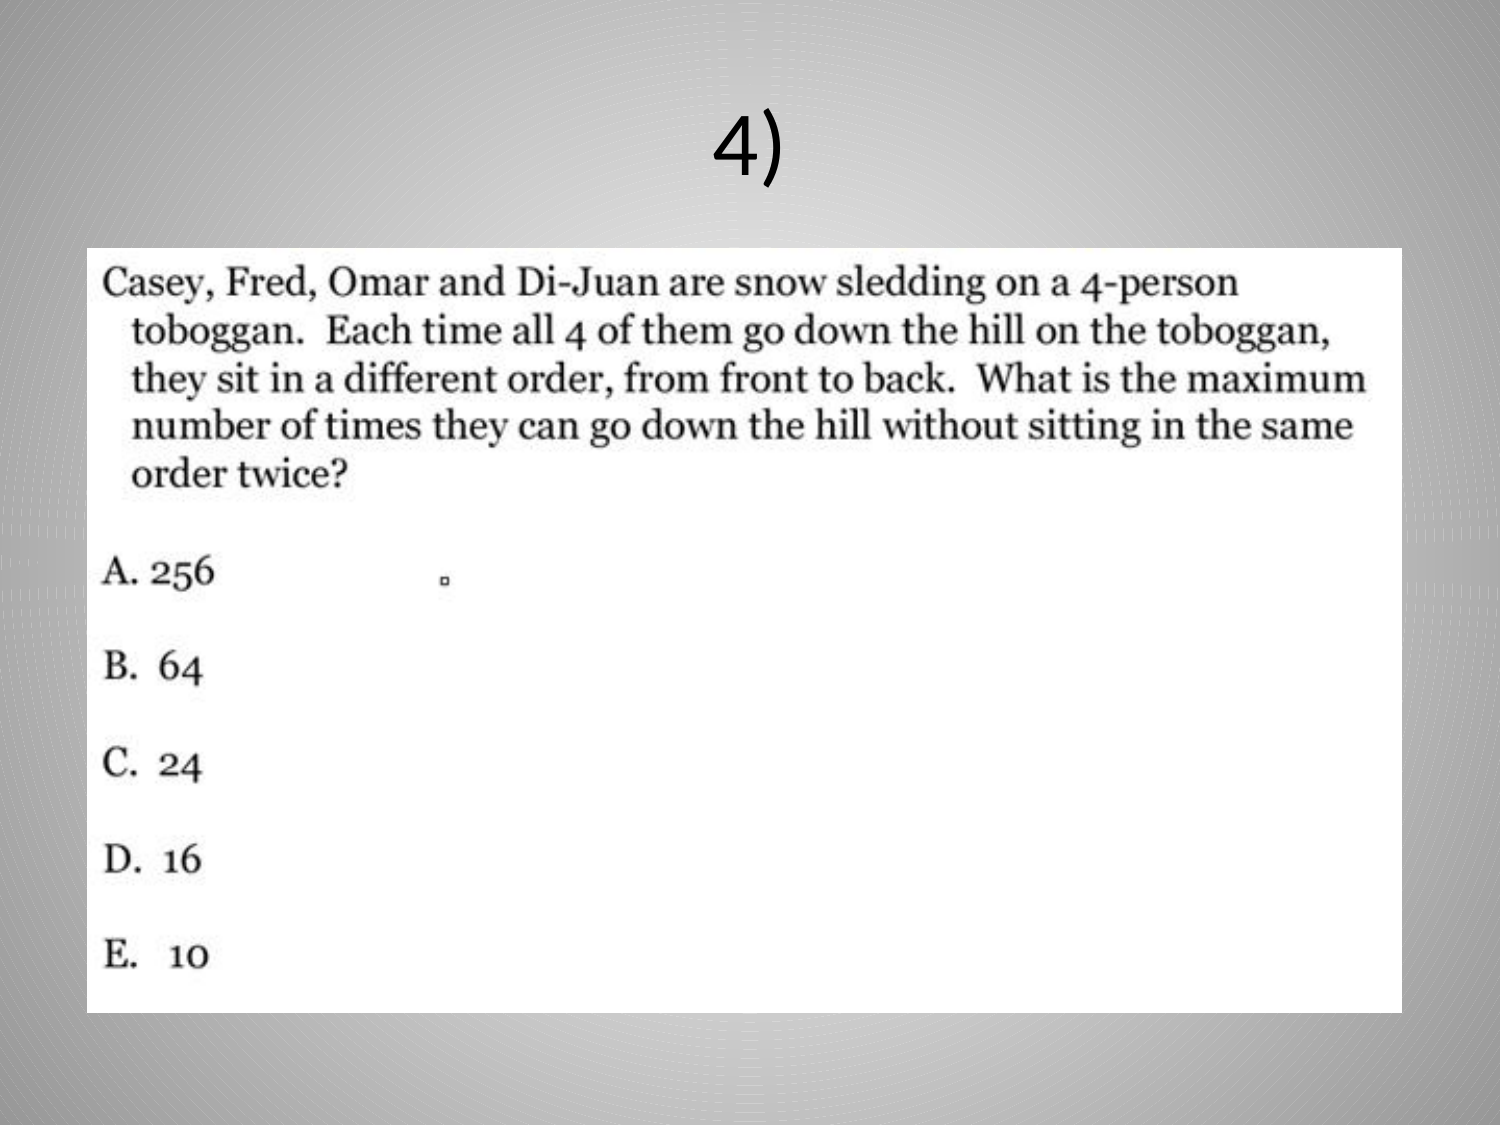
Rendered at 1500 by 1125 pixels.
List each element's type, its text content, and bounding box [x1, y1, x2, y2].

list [87, 248, 1402, 1013]
title 4) [75, 45, 1425, 233]
